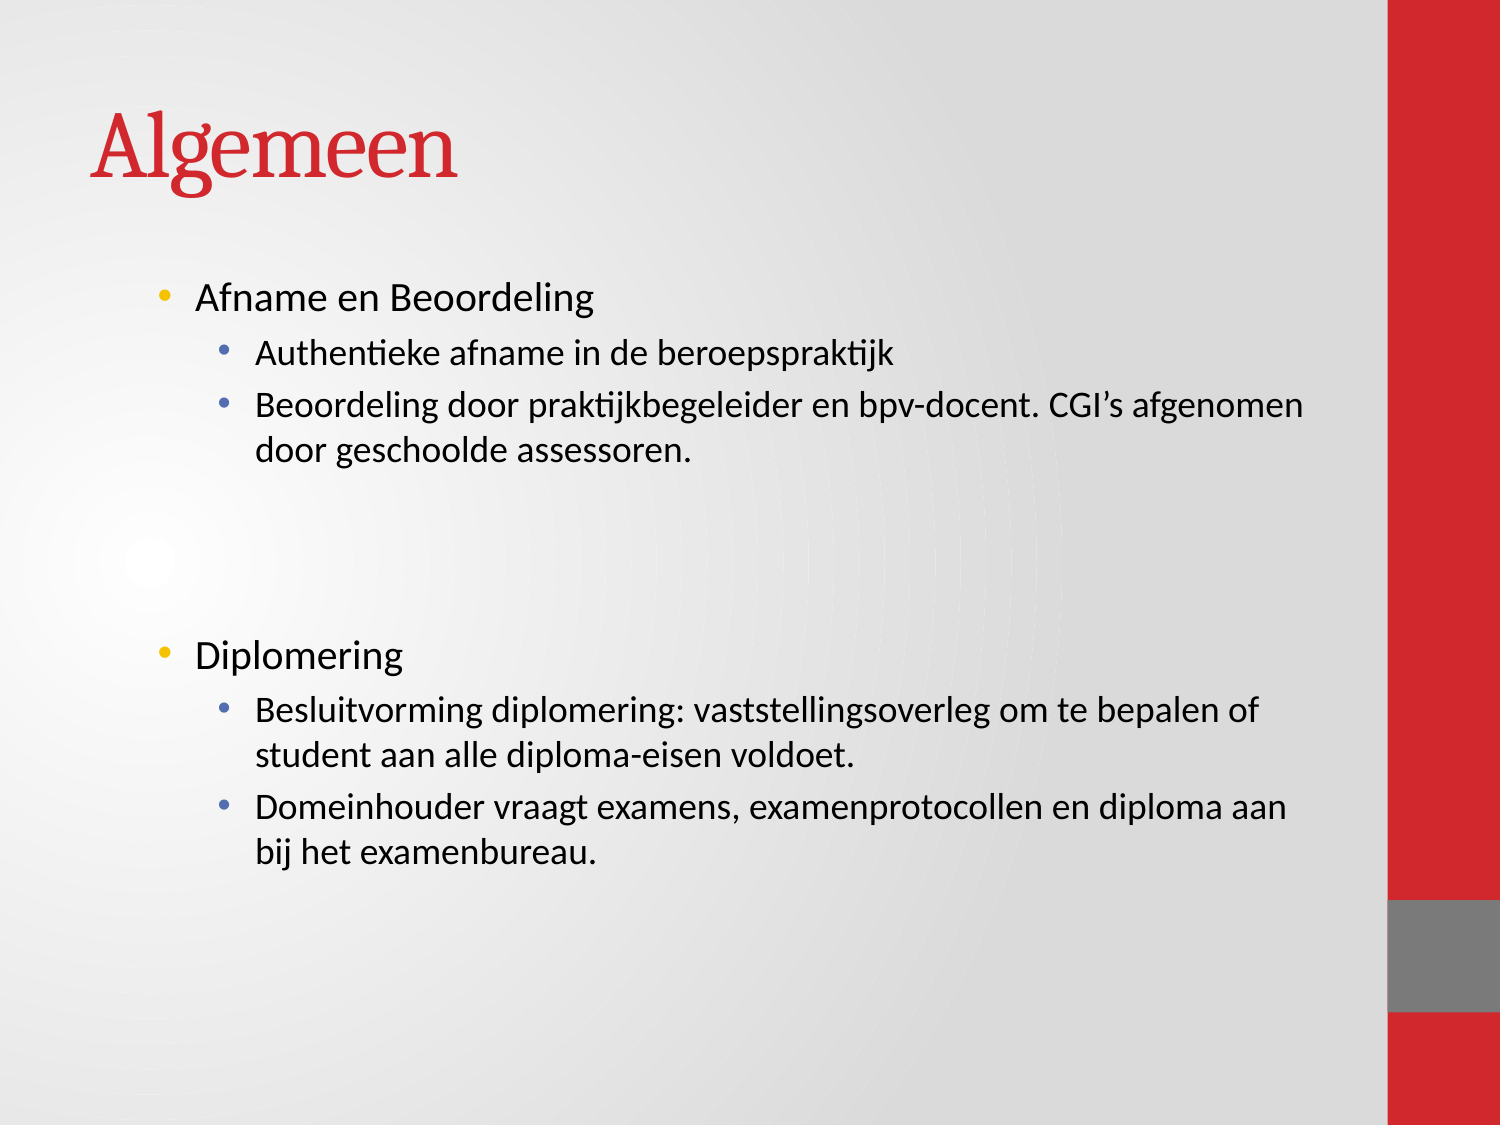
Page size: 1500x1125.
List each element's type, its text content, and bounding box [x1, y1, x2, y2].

title Algemeen [75, 45, 1325, 233]
list Afname en Beoordeling Authentieke afname in de beroepspraktijk Beoordeling door praktijkbegeleider en bpv-docent. CGI’s afgenomen door geschoolde assessoren. Diplomering Besluitvorming diplomering: vaststellingsoverleg om te bepalen of student aan alle diploma-eisen voldoet. Domeinhouder vraagt examens, examenprotocollen en diploma aan bij het examenbureau. [75, 262, 1325, 1050]
